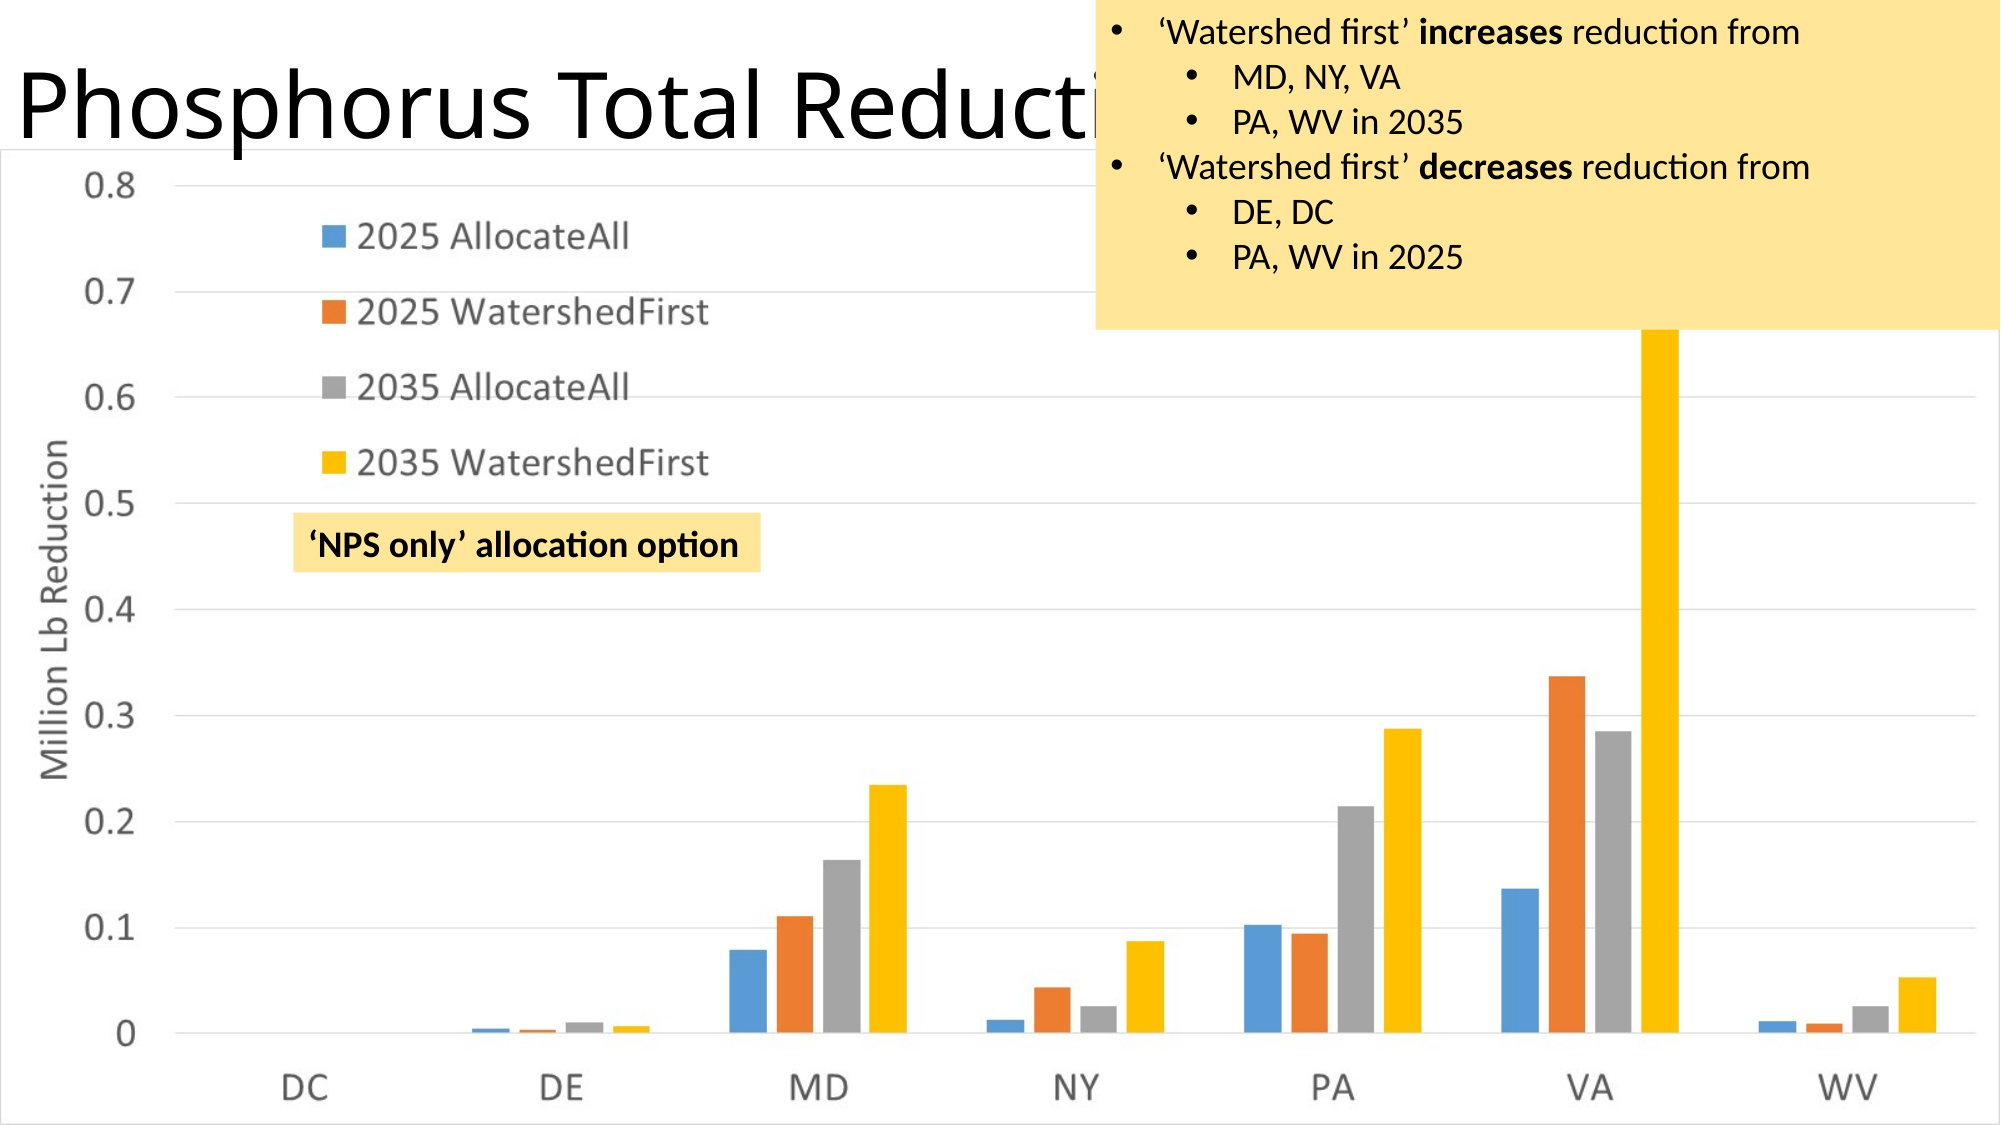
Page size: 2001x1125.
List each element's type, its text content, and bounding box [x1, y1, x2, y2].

text_box ‘Watershed first’ increases reduction from MD, NY, VA PA, WV in 2035 ‘Watershed first’ decreases reduction from DE, DC PA, WV in 2025 [1095, 0, 2000, 149]
picture [0, 149, 2000, 1125]
title Phosphorus Total Reductions [0, 0, 1095, 149]
